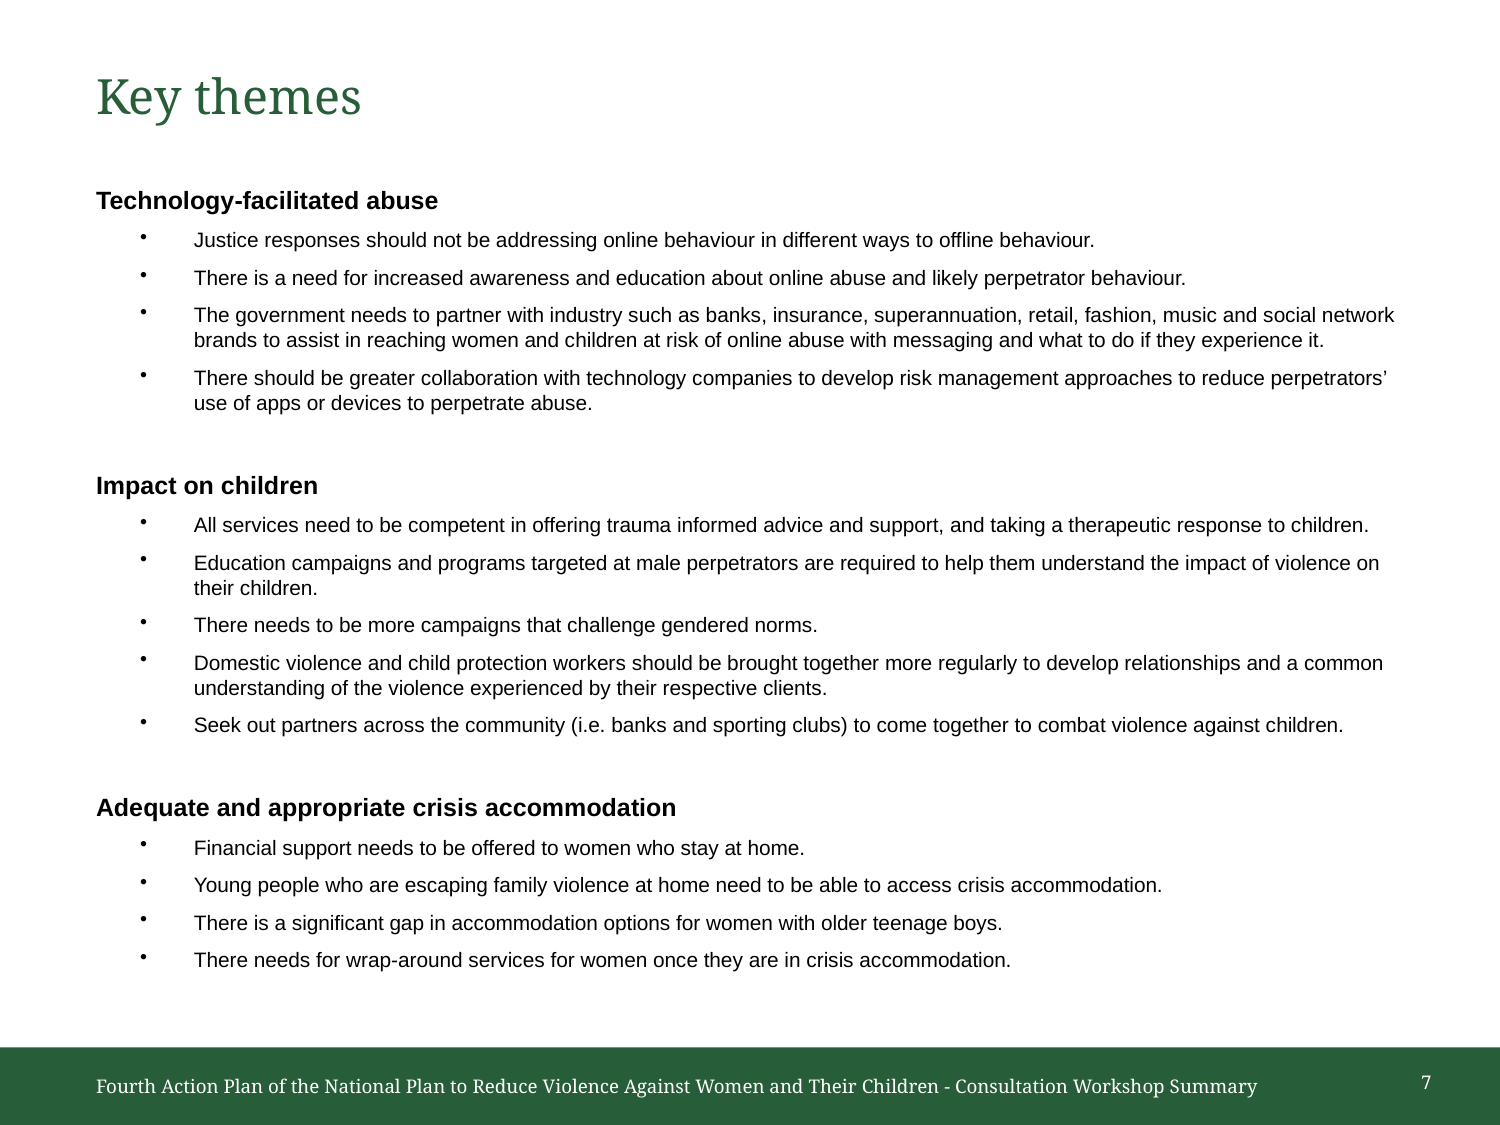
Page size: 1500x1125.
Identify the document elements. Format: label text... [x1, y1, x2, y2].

slide_number 7 [1409, 1072, 1433, 1095]
text_box Fourth Action Plan of the National Plan to Reduce Violence Against Women and Their Children - Consultation Workshop Summary [96, 1074, 1273, 1098]
list Technology-facilitated abuse Justice responses should not be addressing online behaviour in different ways to offline behaviour. There is a need for increased awareness and education about online abuse and likely perpetrator behaviour. The government needs to partner with industry such as banks, insurance, superannuation, retail, fashion, music and social network brands to assist in reaching women and children at risk of online abuse with messaging and what to do if they experience it. There should be greater collaboration with technology companies to develop risk management approaches to reduce perpetrators’ use of apps or devices to perpetrate abuse. Impact on children All services need to be competent in offering trauma informed advice and support, and taking a therapeutic response to children. Education campaigns and programs targeted at male perpetrators are required to help them understand the impact of violence on their children. There needs to be more campaigns that challenge gendered norms. Domestic violence and child protection workers should be brought together more regularly to develop relationships and a common understanding of the violence experienced by their respective clients. Seek out partners across the community (i.e. banks and sporting clubs) to come together to combat violence against children. Adequate and appropriate crisis accommodation Financial support needs to be offered to women who stay at home. Young people who are escaping family violence at home need to be able to access crisis accommodation. There is a significant gap in accommodation options for women with older teenage boys. There needs for wrap-around services for women once they are in crisis accommodation. [95, 184, 1405, 1006]
title Key themes [95, 76, 1405, 133]
